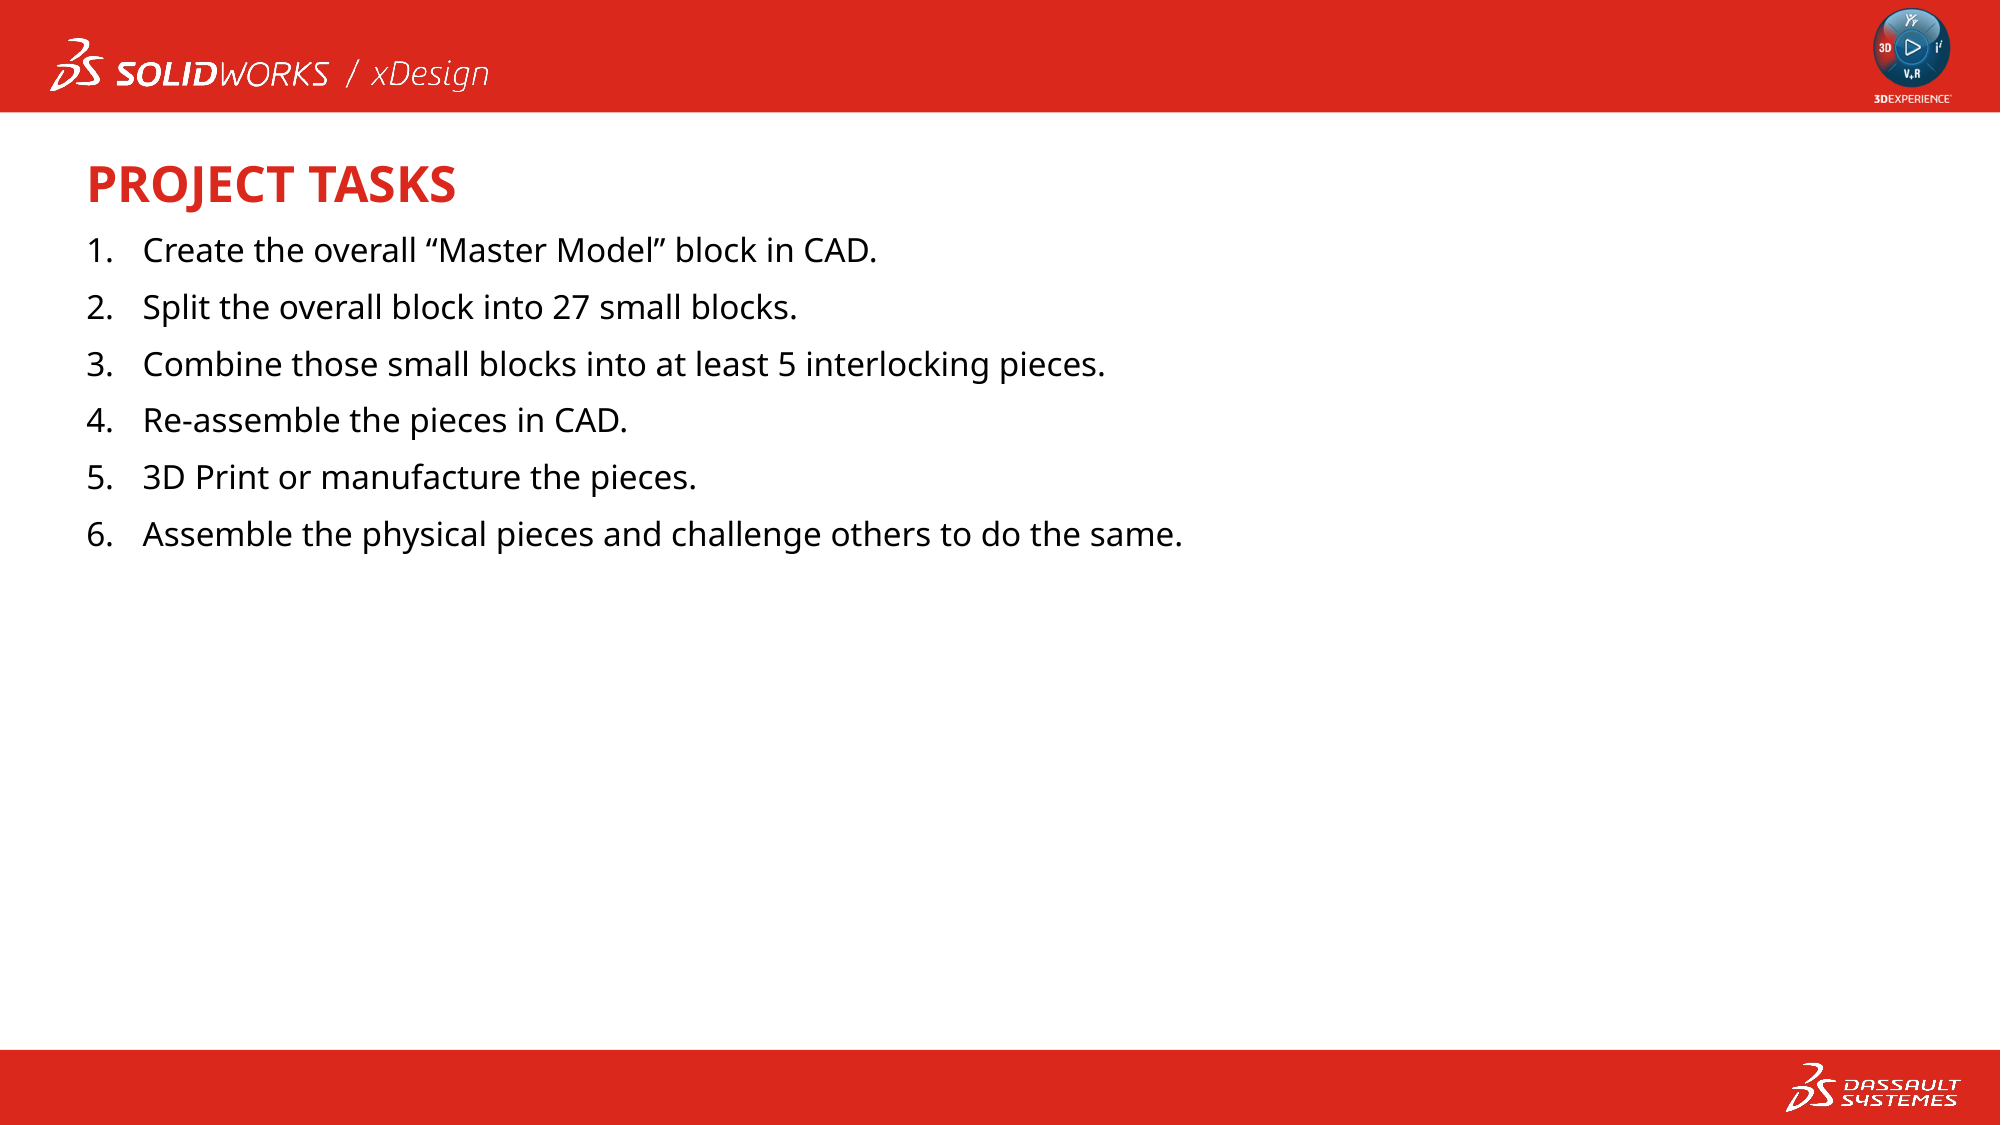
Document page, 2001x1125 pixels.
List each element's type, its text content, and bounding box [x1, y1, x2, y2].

picture [50, 38, 488, 92]
picture [1782, 1058, 1964, 1116]
picture [1870, 6, 1953, 106]
list PROJECT TASKS Create the overall “Master Model” block in CAD. Split the overall block into 27 small blocks. Combine those small blocks into at least 5 interlocking pieces. Re-assemble the pieces in CAD. 3D Print or manufacture the pieces. Assemble the physical pieces and challenge others to do the same. [71, 151, 1812, 1020]
